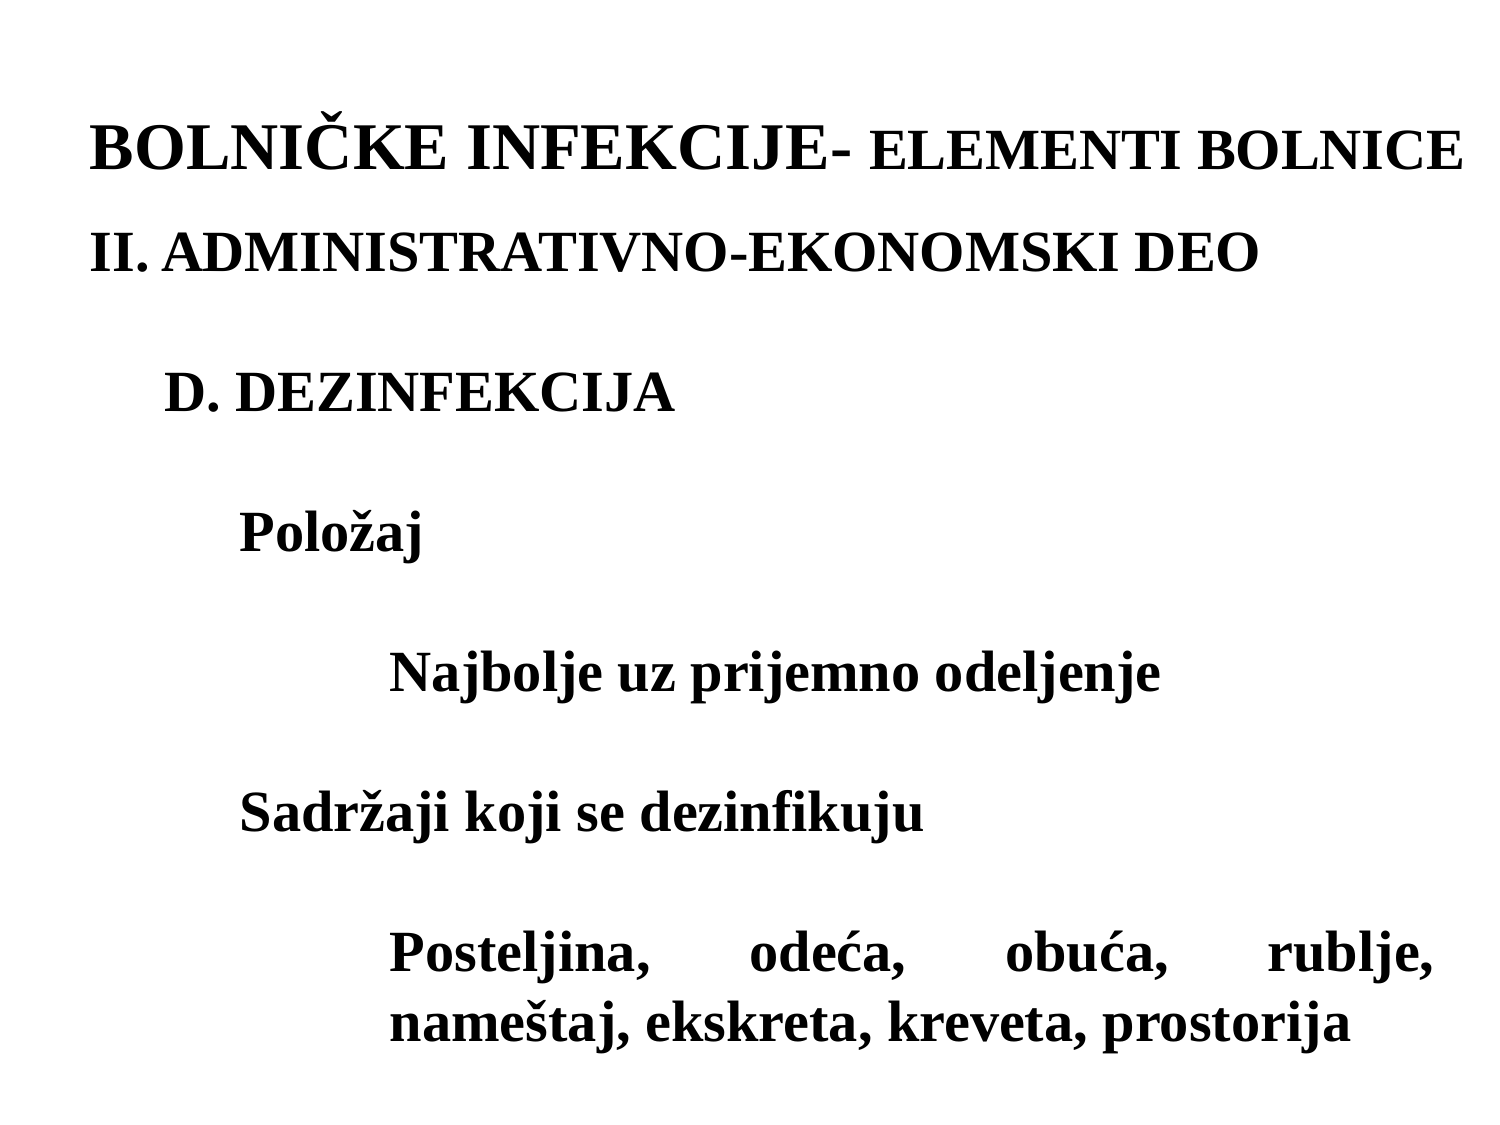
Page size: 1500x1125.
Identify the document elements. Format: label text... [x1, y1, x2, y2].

text_box BOLNIČKE INFEKCIJE- ELEMENTI BOLNICE [74, 87, 1500, 193]
text_box II. ADMINISTRATIVNO-EKONOMSKI DEO D. DEZINFEKCIJA Položaj Najbolje uz prijemno odeljenje Sadržaji koji se dezinfikuju Posteljina, odeća, obuća, rublje, nameštaj, ekskreta, kreveta, prostorija [75, 206, 1450, 1101]
